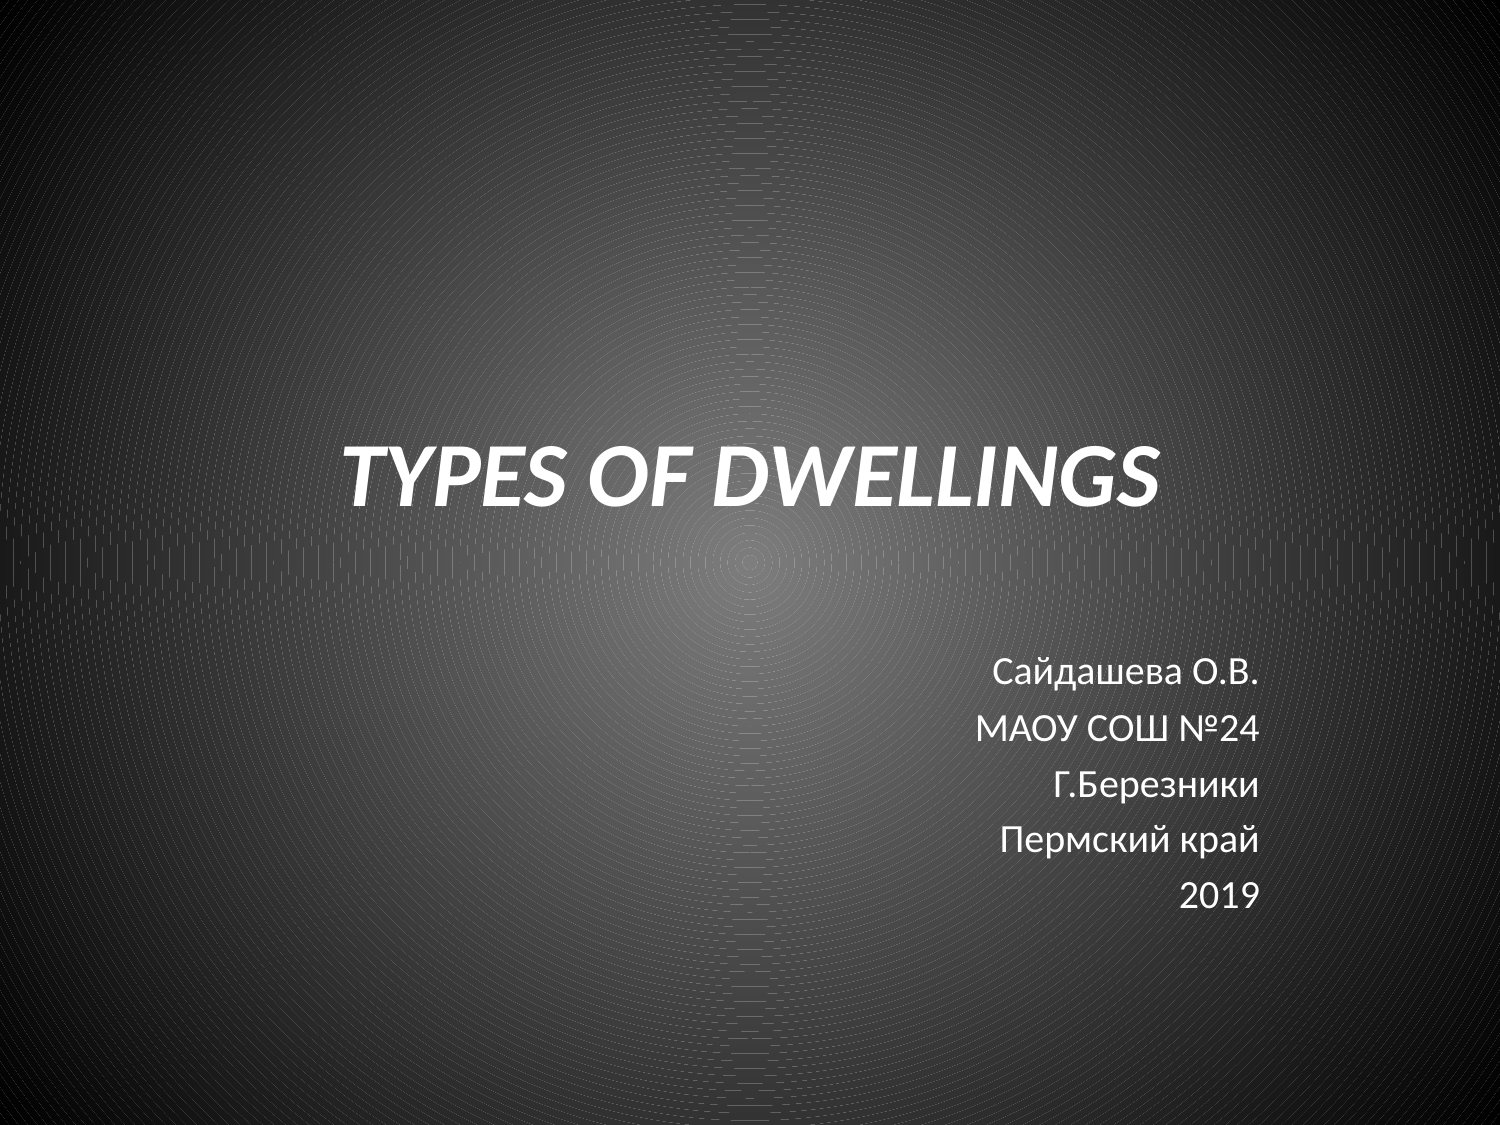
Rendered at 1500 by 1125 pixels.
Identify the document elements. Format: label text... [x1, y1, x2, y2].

subtitle Сайдашева О.В. МАОУ СОШ №24 Г.Березники Пермский край 2019 [225, 637, 1275, 925]
title TYPES OF DWELLINGS [112, 349, 1388, 591]
